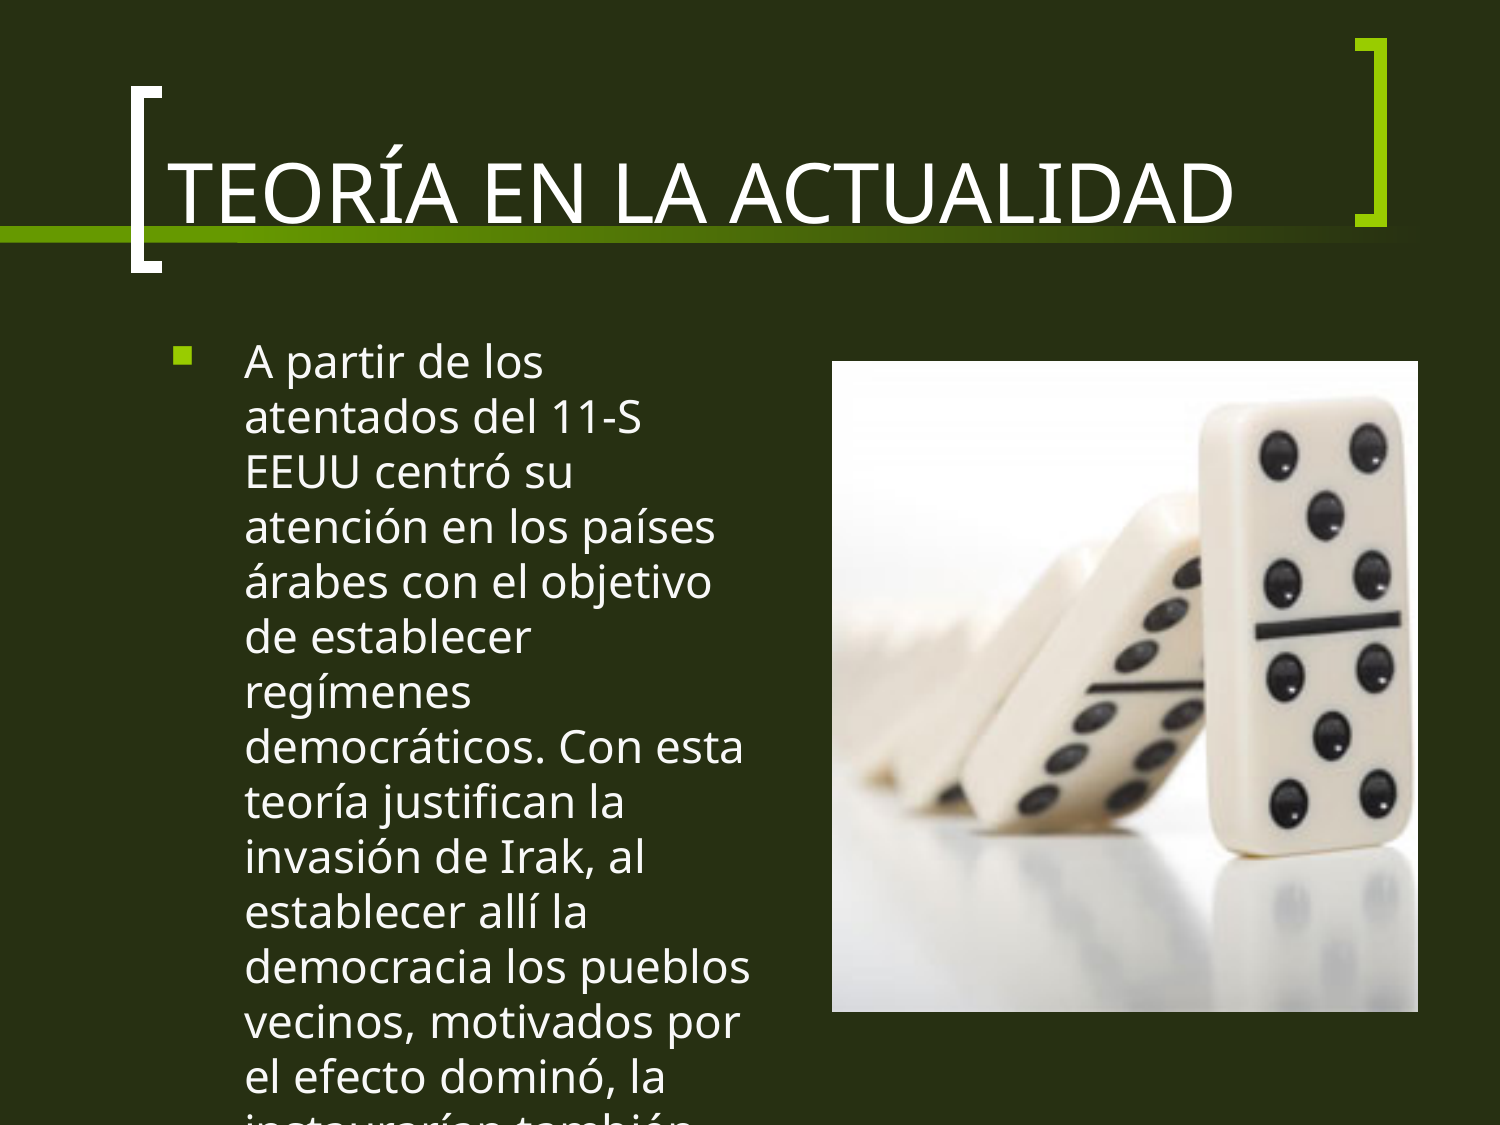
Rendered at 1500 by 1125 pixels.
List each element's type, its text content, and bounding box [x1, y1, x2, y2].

title TEORÍA EN LA ACTUALIDAD [152, 15, 1328, 248]
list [832, 361, 1418, 1012]
list A partir de los atentados del 11-S EEUU centró su atención en los países árabes con el objetivo de establecer regímenes democráticos. Con esta teoría justifican la invasión de Irak, al establecer allí la democracia los pueblos vecinos, motivados por el efecto dominó, la instaurarían también. [155, 324, 772, 1001]
